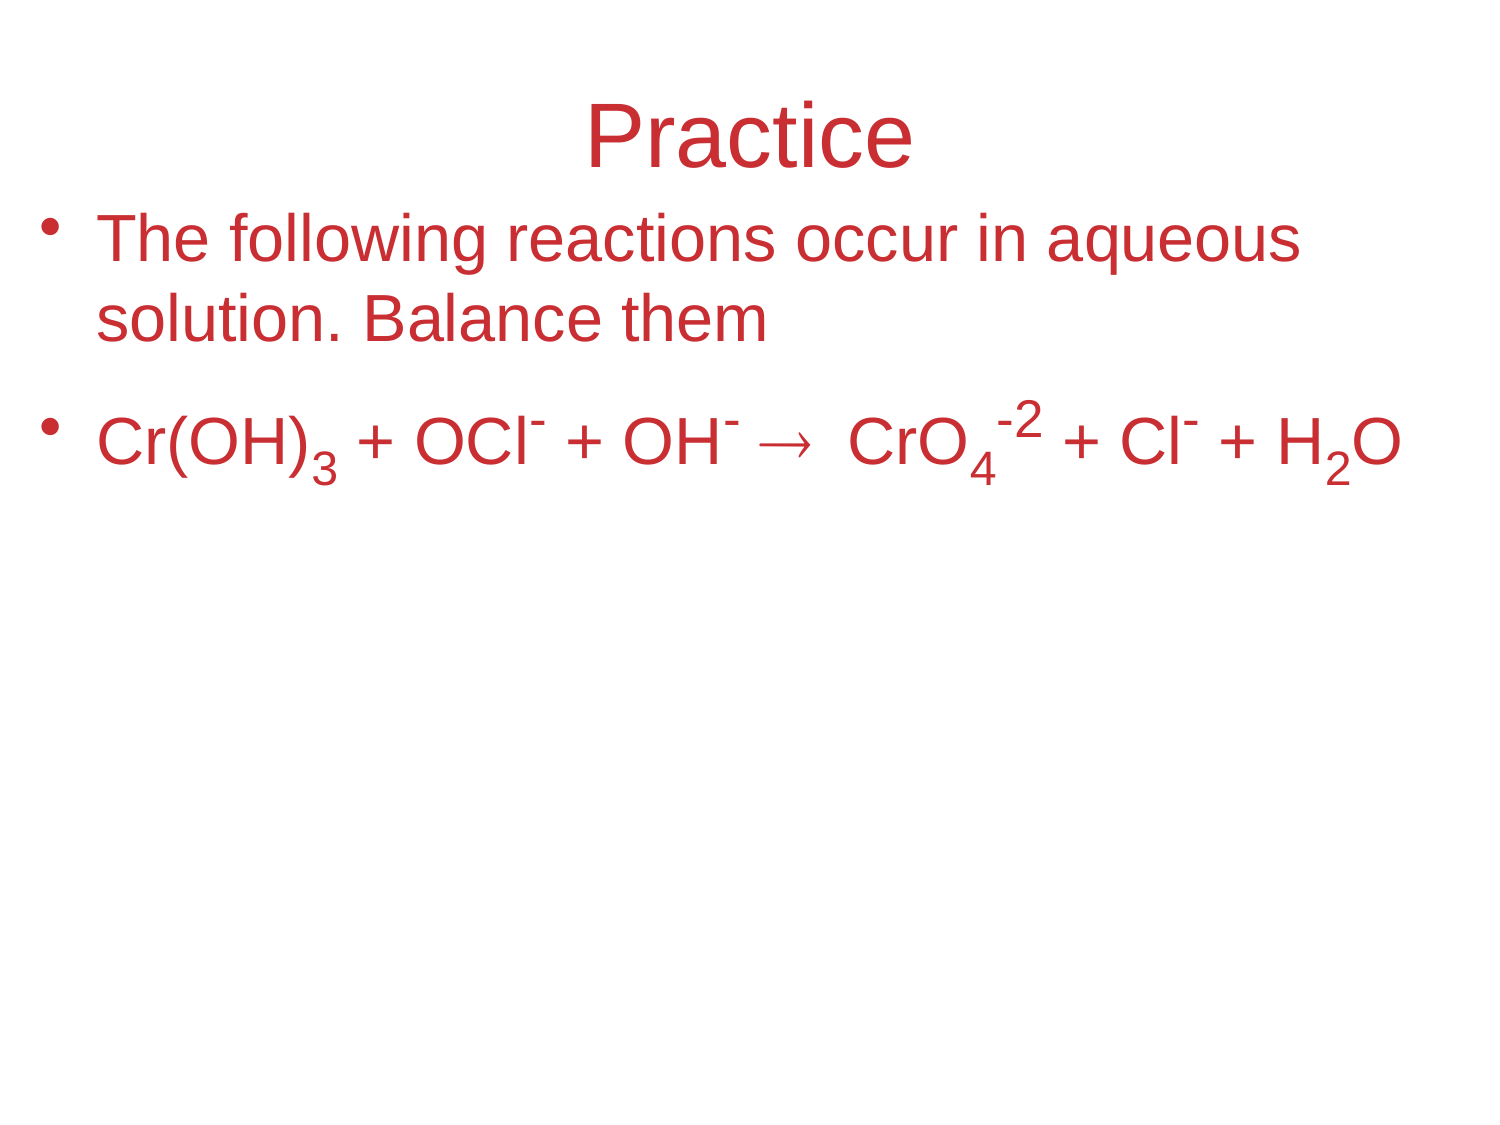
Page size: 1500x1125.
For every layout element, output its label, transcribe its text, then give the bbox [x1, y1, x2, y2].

list The following reactions occur in aqueous solution. Balance them Cr(OH)3 + OCl- + OH- ® CrO4-2 + Cl- + H2O [24, 187, 1463, 938]
title Practice [112, 37, 1388, 187]
